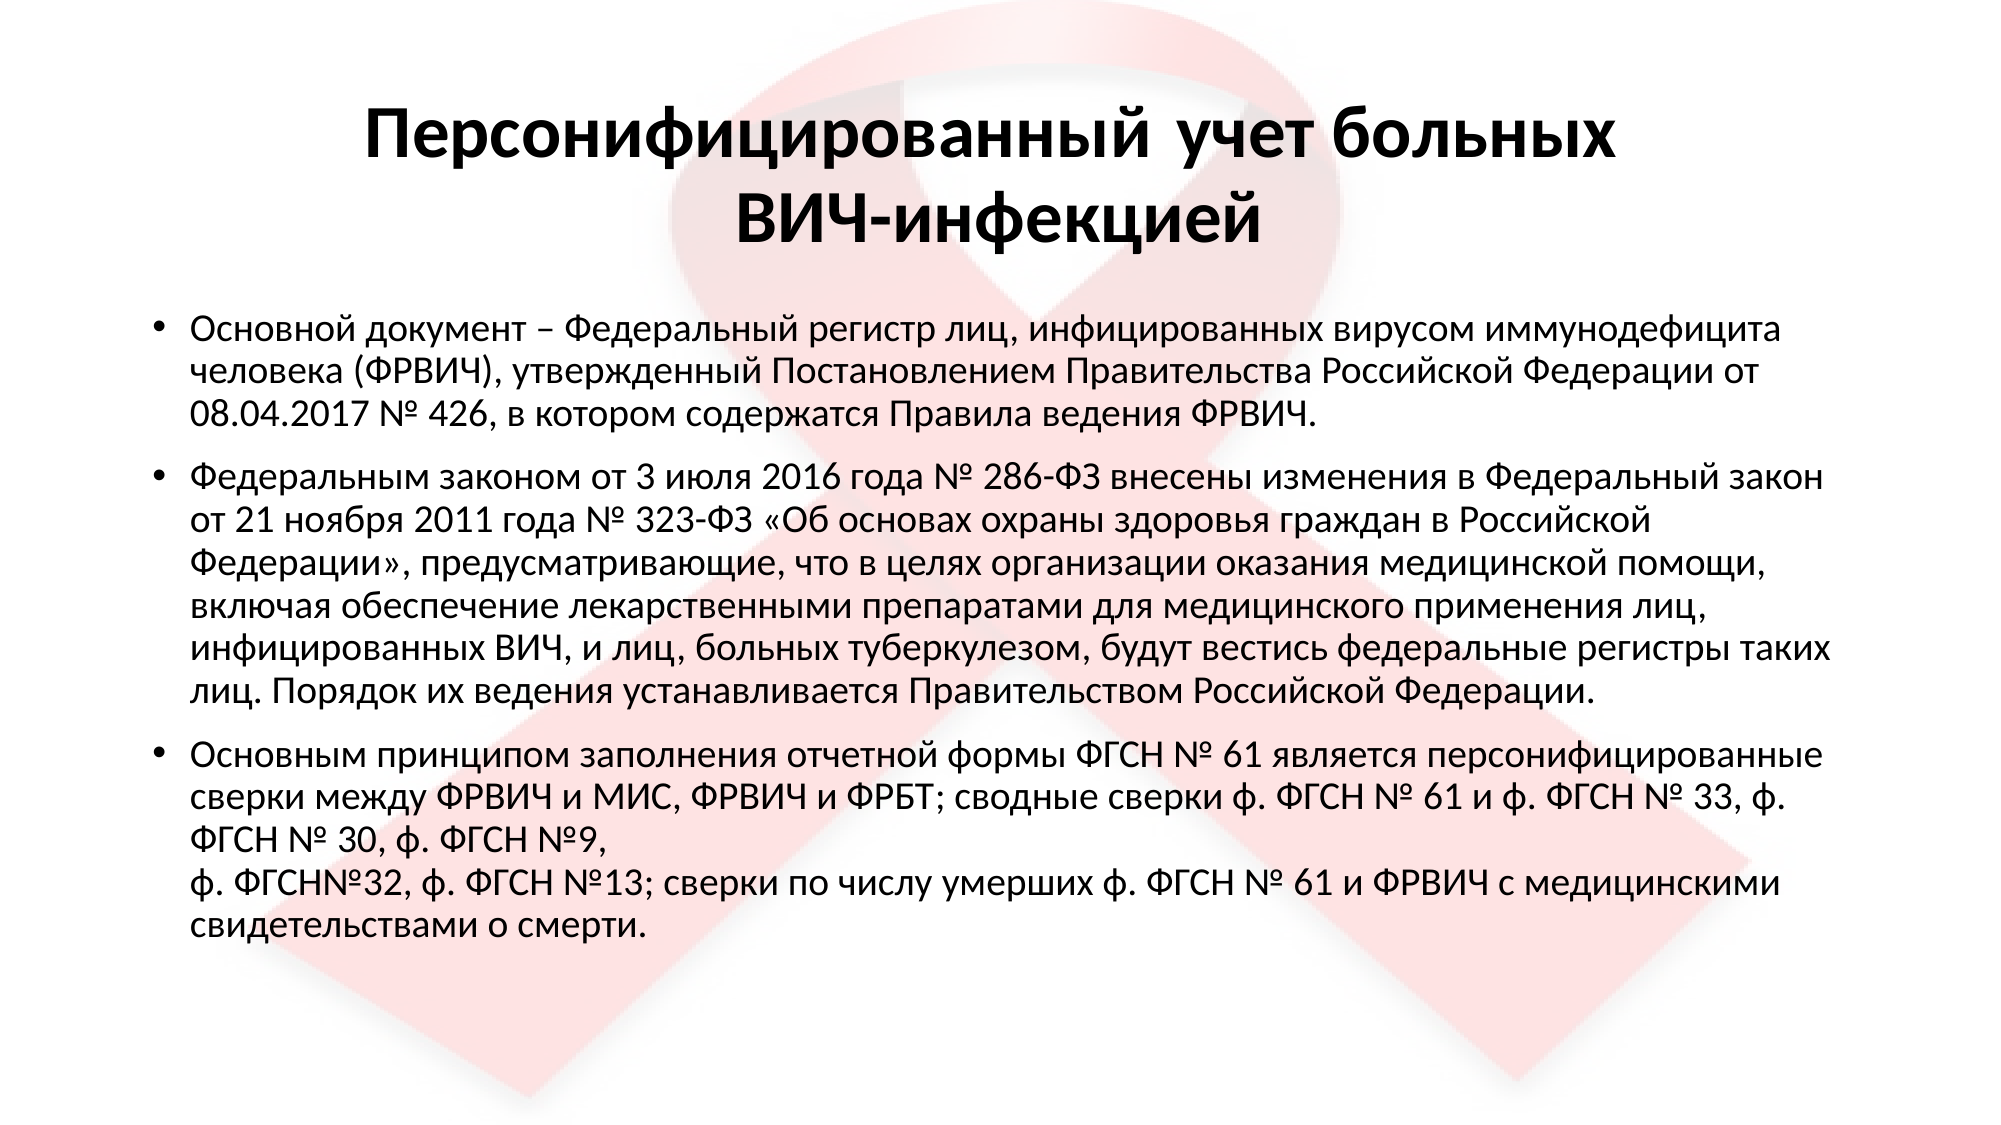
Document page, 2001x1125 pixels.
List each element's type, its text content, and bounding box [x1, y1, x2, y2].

list Основной документ – Федеральный регистр лиц, инфицированных вирусом иммунодефицита человека (ФРВИЧ), утвержденный Постановлением Правительства Российской Федерации от 08.04.2017 № 426, в котором содержатся Правила ведения ФРВИЧ. Федеральным законом от 3 июля 2016 года № 286-ФЗ внесены изменения в Федеральный закон от 21 ноября 2011 года № 323-ФЗ «Об основах охраны здоровья граждан в Российской Федерации», предусматривающие, что в целях организации оказания медицинской помощи, включая обеспечение лекарственными препаратами для медицинского применения лиц, инфицированных ВИЧ, и лиц, больных туберкулезом, будут вестись федеральные регистры таких лиц. Порядок их ведения устанавливается Правительством Российской Федерации. Основным принципом заполнения отчетной формы ФГСН № 61 является персонифицированные сверки между ФРВИЧ и МИС, ФРВИЧ и ФРБТ; сводные сверки ф. ФГСН № 61 и ф. ФГСН № 33, ф. ФГСН № 30, ф. ФГСН №9, ф. ФГСН№32, ф. ФГСН №13; сверки по числу умерших ф. ФГСН № 61 и ФРВИЧ с медицинскими свидетельствами о смерти. [137, 299, 1863, 1014]
title Персонифицированный учет больных ВИЧ-инфекцией [137, 59, 1863, 278]
